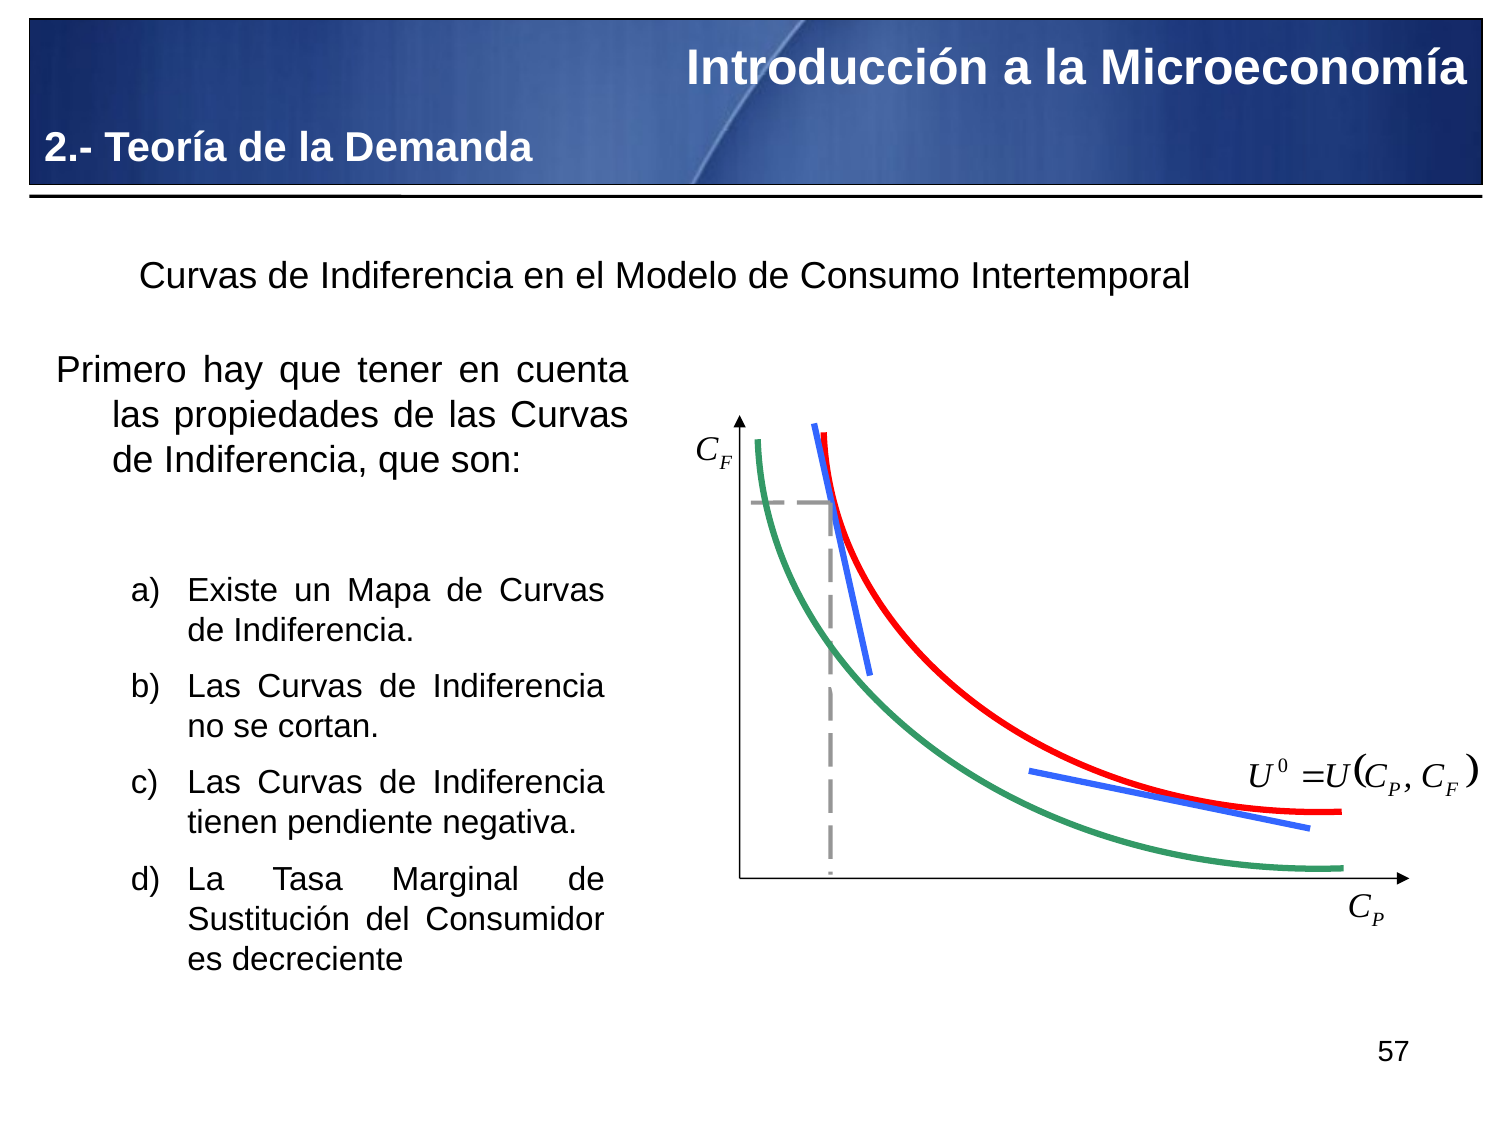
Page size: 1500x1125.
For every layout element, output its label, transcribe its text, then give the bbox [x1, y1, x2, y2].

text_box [690, 414, 1482, 933]
slide_number 57 [1074, 1024, 1426, 1103]
text_box 2.- Teoría de la Demanda [29, 112, 585, 178]
text_box Primero hay que tener en cuenta las propiedades de las Curvas de Indiferencia, que son: [41, 337, 644, 488]
text_box Introducción a la Microeconomía [608, 26, 1483, 102]
text_box [29, 19, 1483, 185]
text_box Existe un Mapa de Curvas de Indiferencia. Las Curvas de Indiferencia no se cortan. Las Curvas de Indiferencia tienen pendiente negativa. La Tasa Marginal de Sustitución del Consumidor es decreciente [41, 560, 621, 985]
text_box Curvas de Indiferencia en el Modelo de Consumo Intertemporal [123, 243, 1341, 304]
